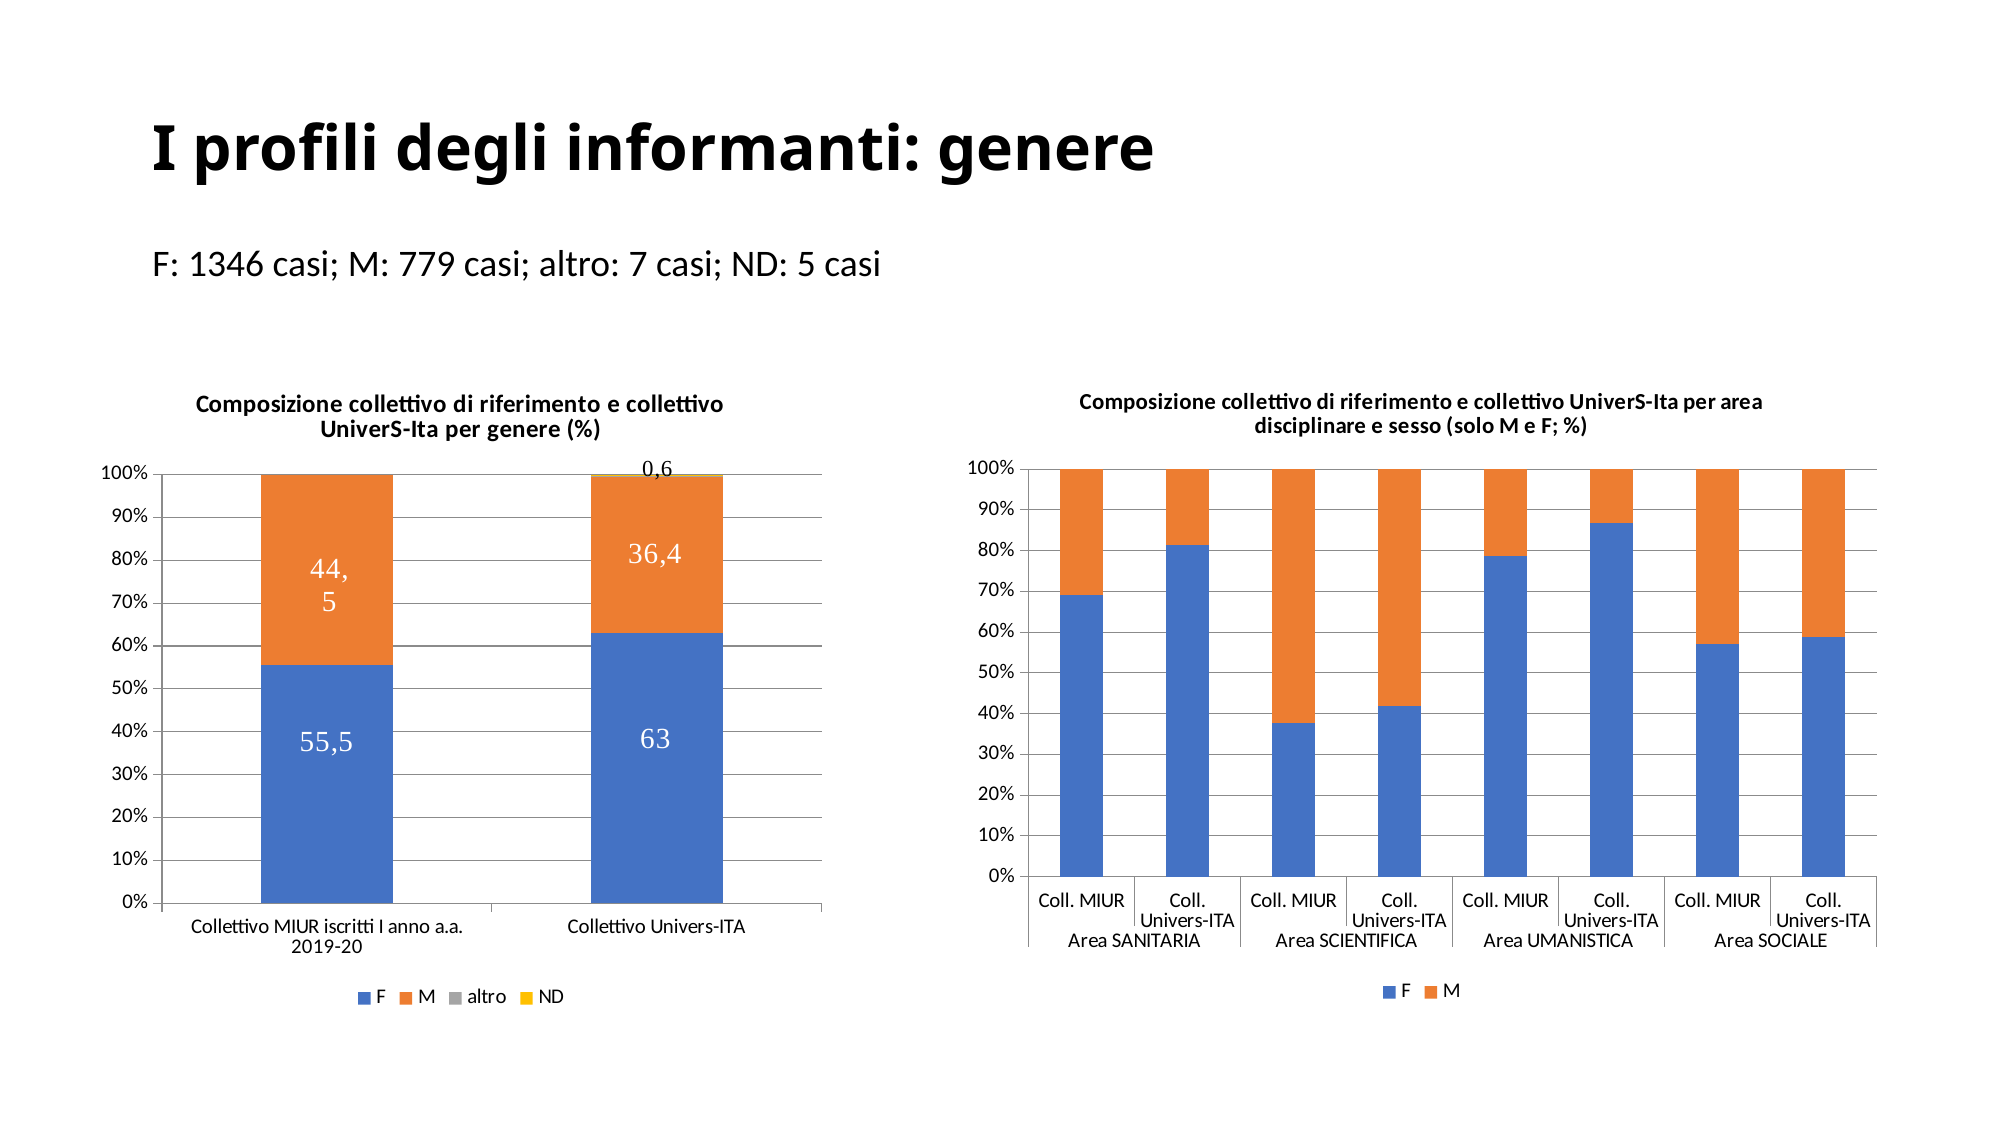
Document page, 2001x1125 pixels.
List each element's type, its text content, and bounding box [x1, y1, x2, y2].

list F: 1346 casi; M: 779 casi; altro: 7 casi; ND: 5 casi [137, 236, 1863, 330]
chart [85, 365, 837, 1015]
title I profili degli informanti: genere [137, 59, 1863, 236]
chart [947, 364, 1896, 1009]
